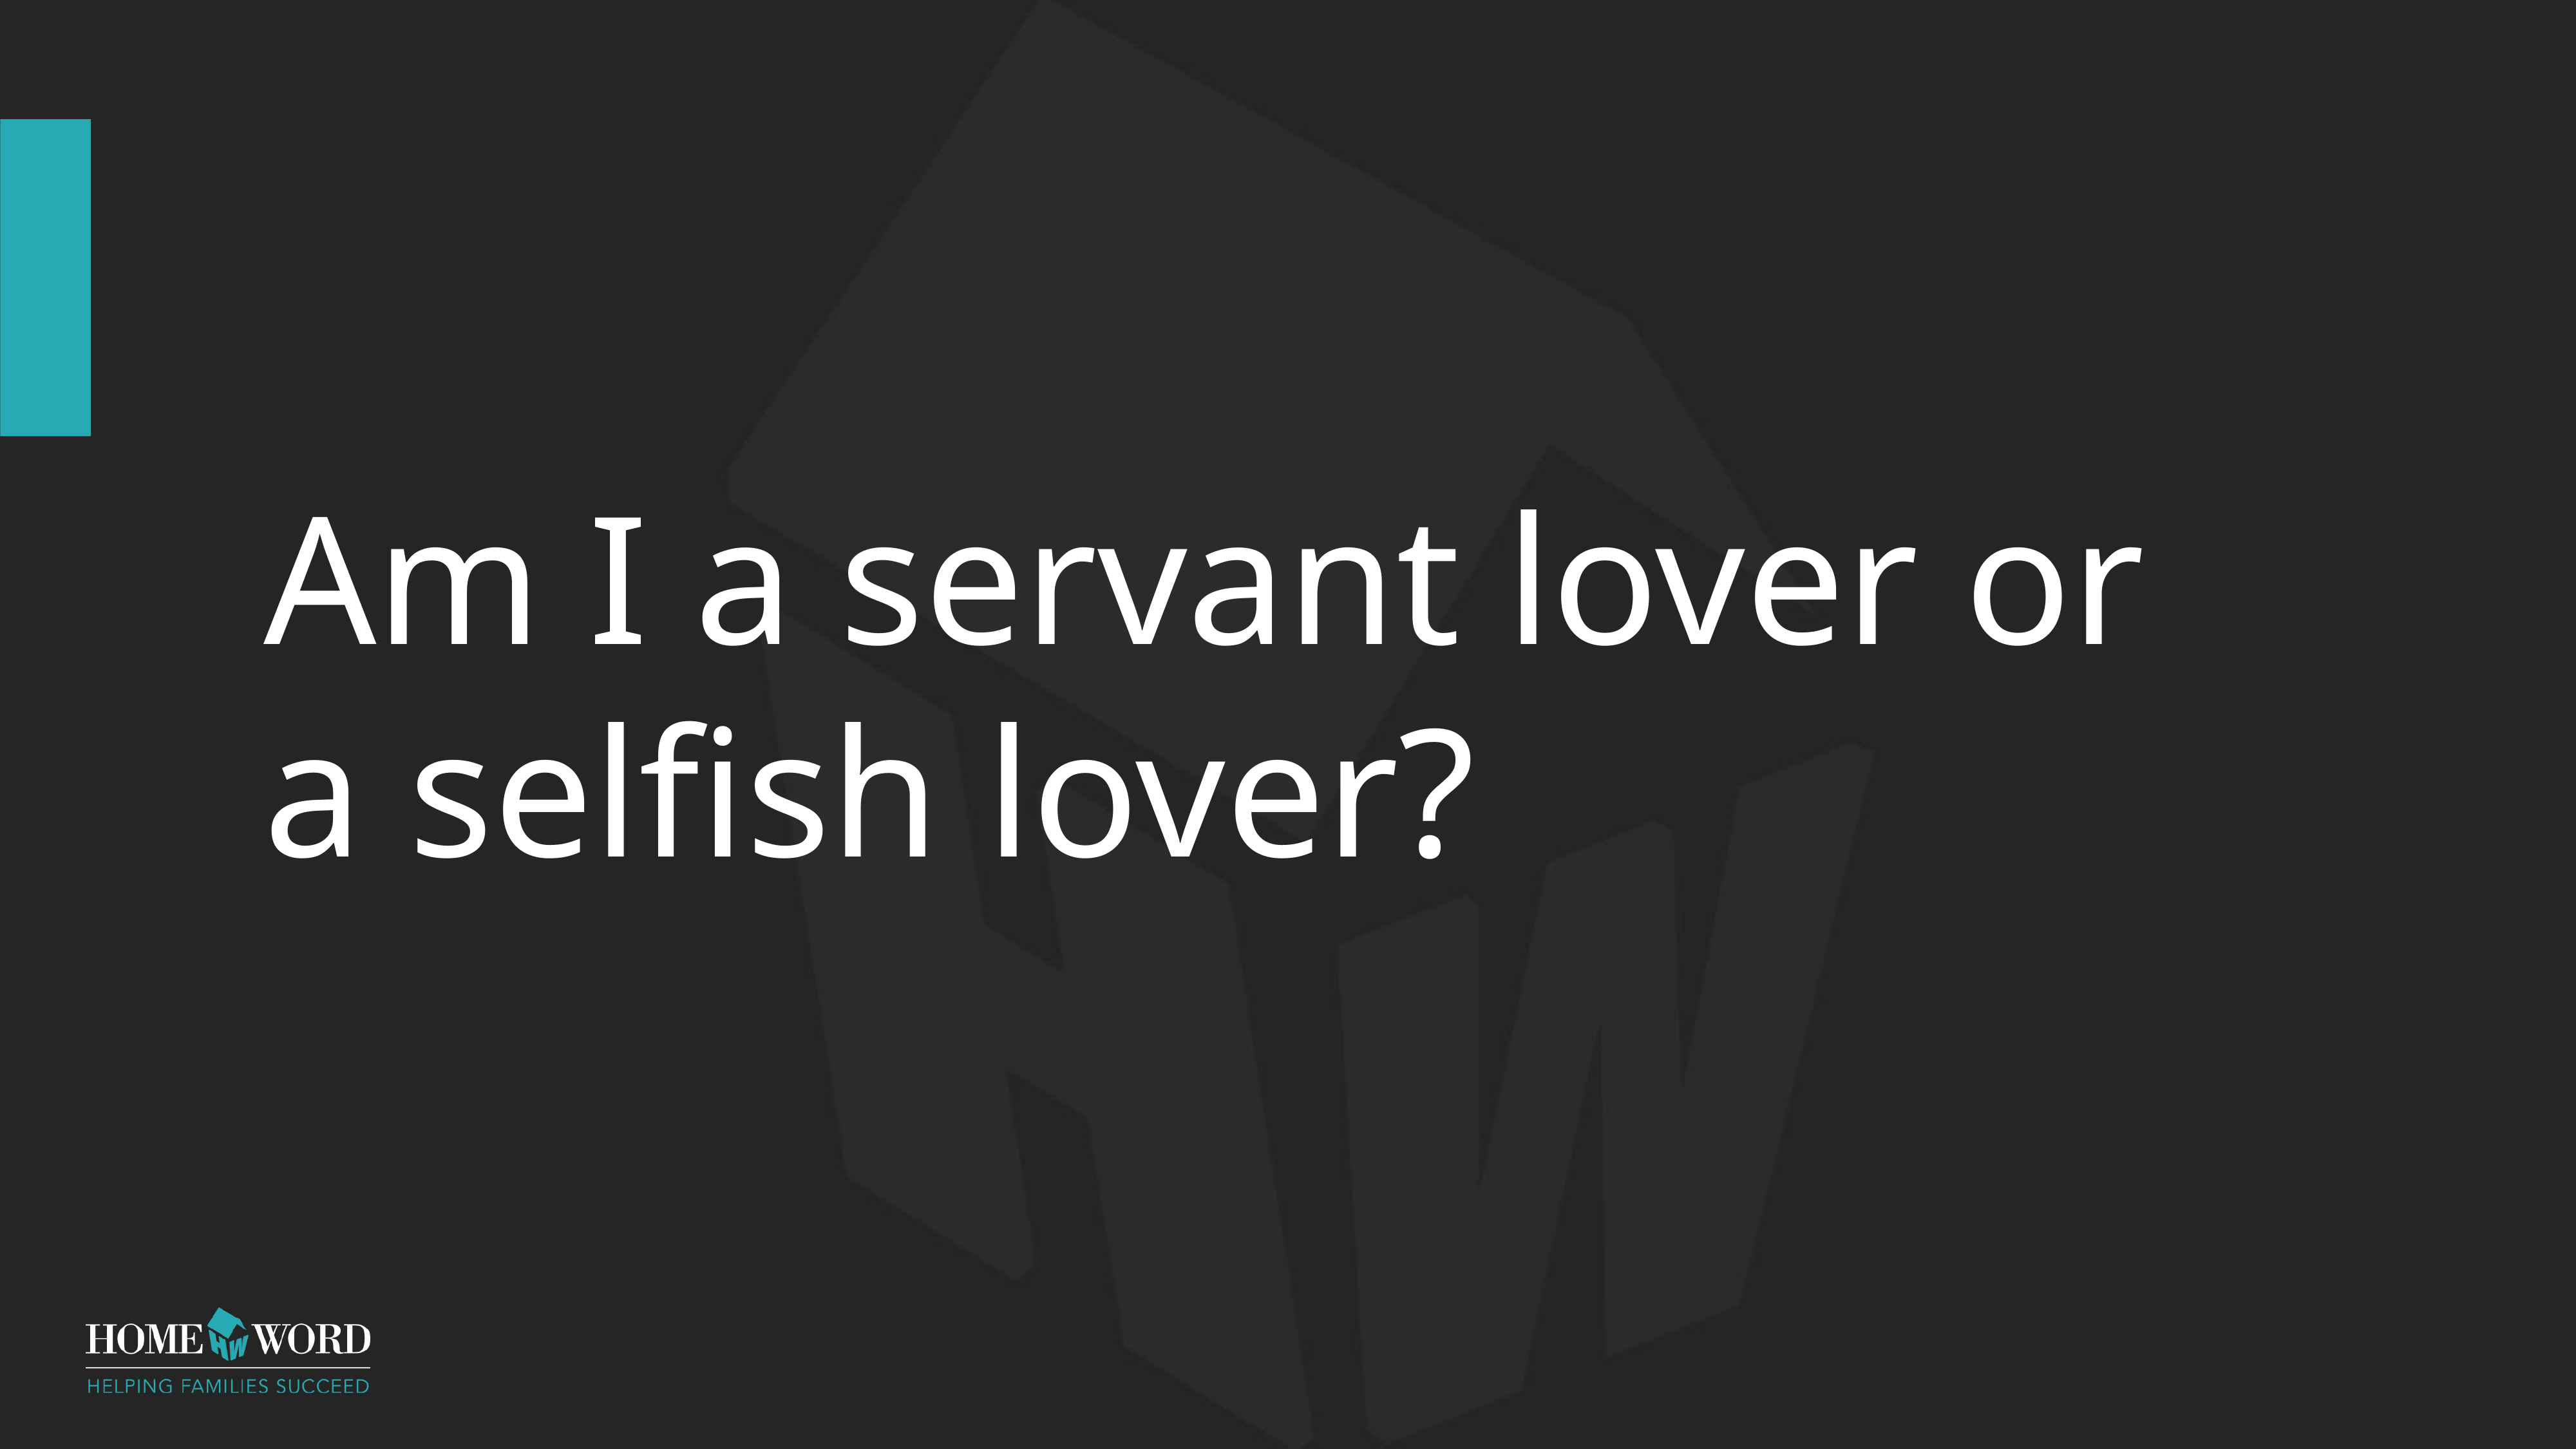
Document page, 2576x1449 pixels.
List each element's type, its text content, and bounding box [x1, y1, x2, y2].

title Am I a servant lover or a selfish lover? [258, 461, 2210, 1100]
picture [0, 0, 2576, 1449]
